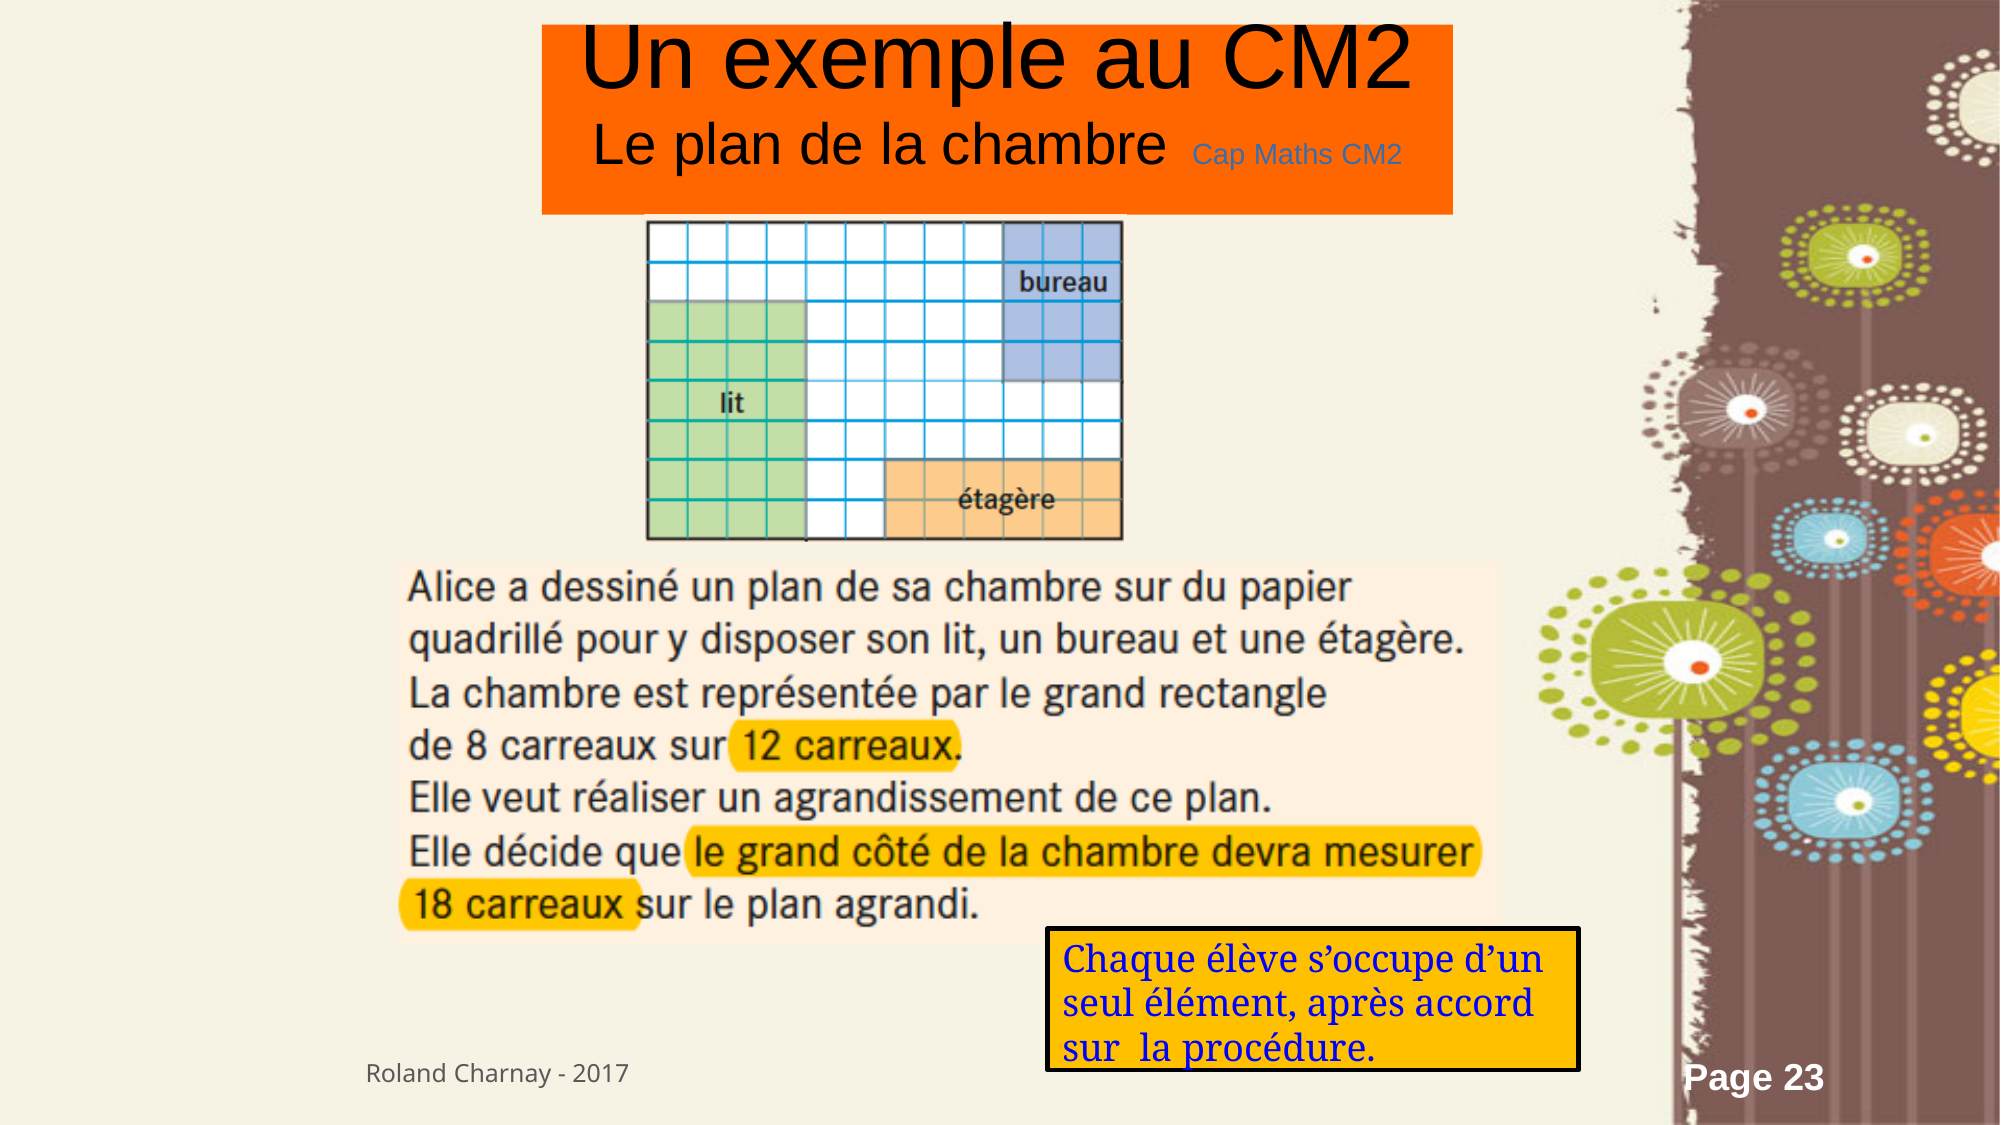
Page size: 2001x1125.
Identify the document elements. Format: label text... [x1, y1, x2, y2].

text_box Chaque élève s’occupe d’un seul élément, après accord sur la procédure. [1047, 928, 1579, 1070]
picture [0, 0, 2000, 1125]
title Un exemple au CM2 Le plan de la chambre Cap Maths CM2 [541, 24, 1453, 215]
text_box [644, 214, 1127, 545]
text_box Roland Charnay - 2017 [363, 1055, 645, 1088]
text_box [397, 562, 1502, 944]
